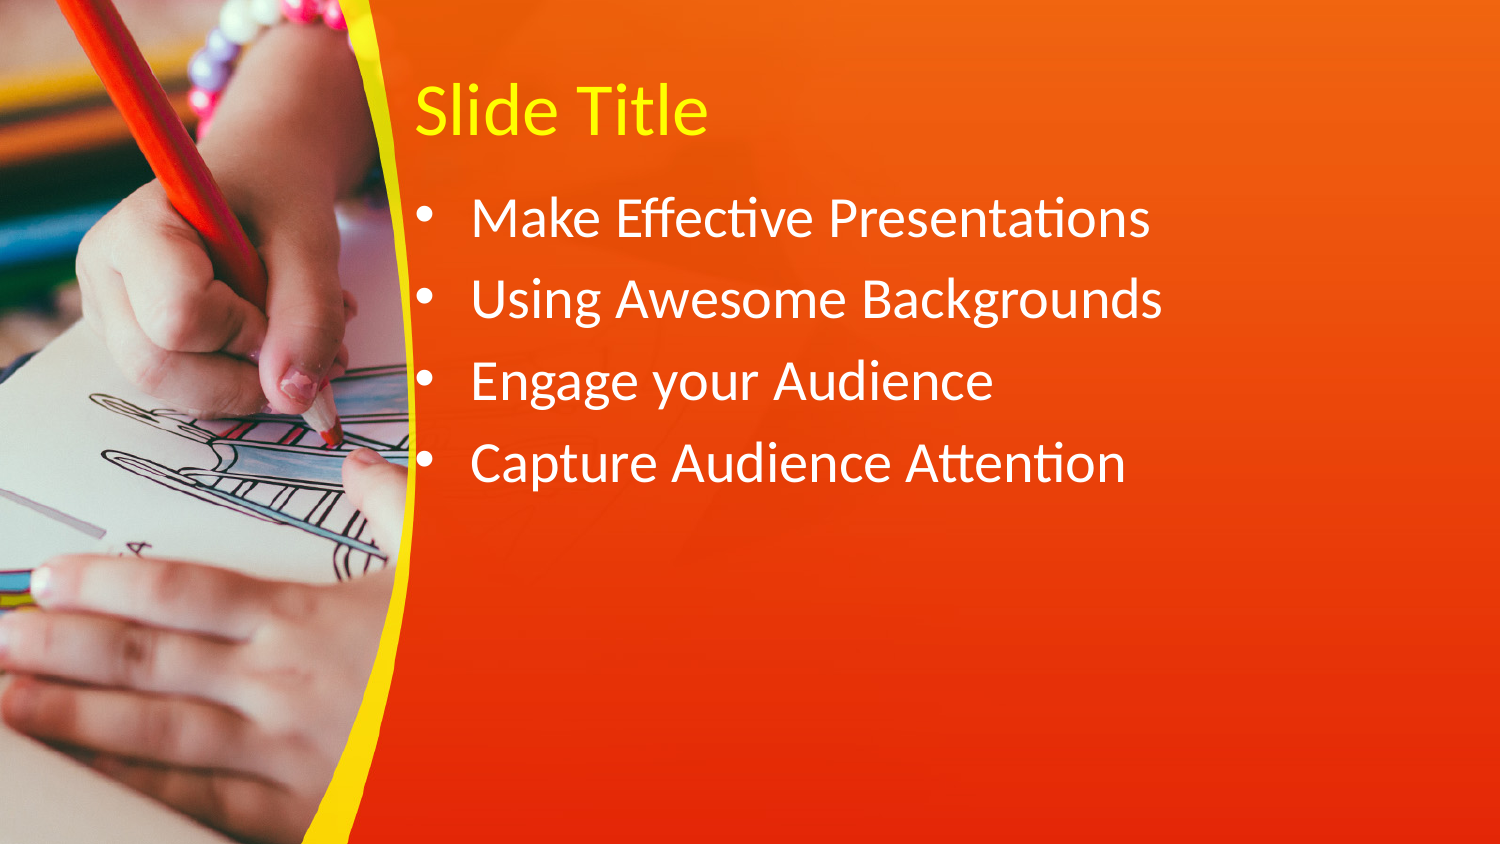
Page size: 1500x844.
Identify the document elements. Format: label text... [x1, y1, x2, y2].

picture [16, 252, 29, 256]
picture [0, 0, 1500, 844]
title Slide Title [399, 46, 1427, 166]
list Make Effective Presentations Using Awesome Backgrounds Engage your Audience Capture Audience Attention [399, 171, 1427, 748]
